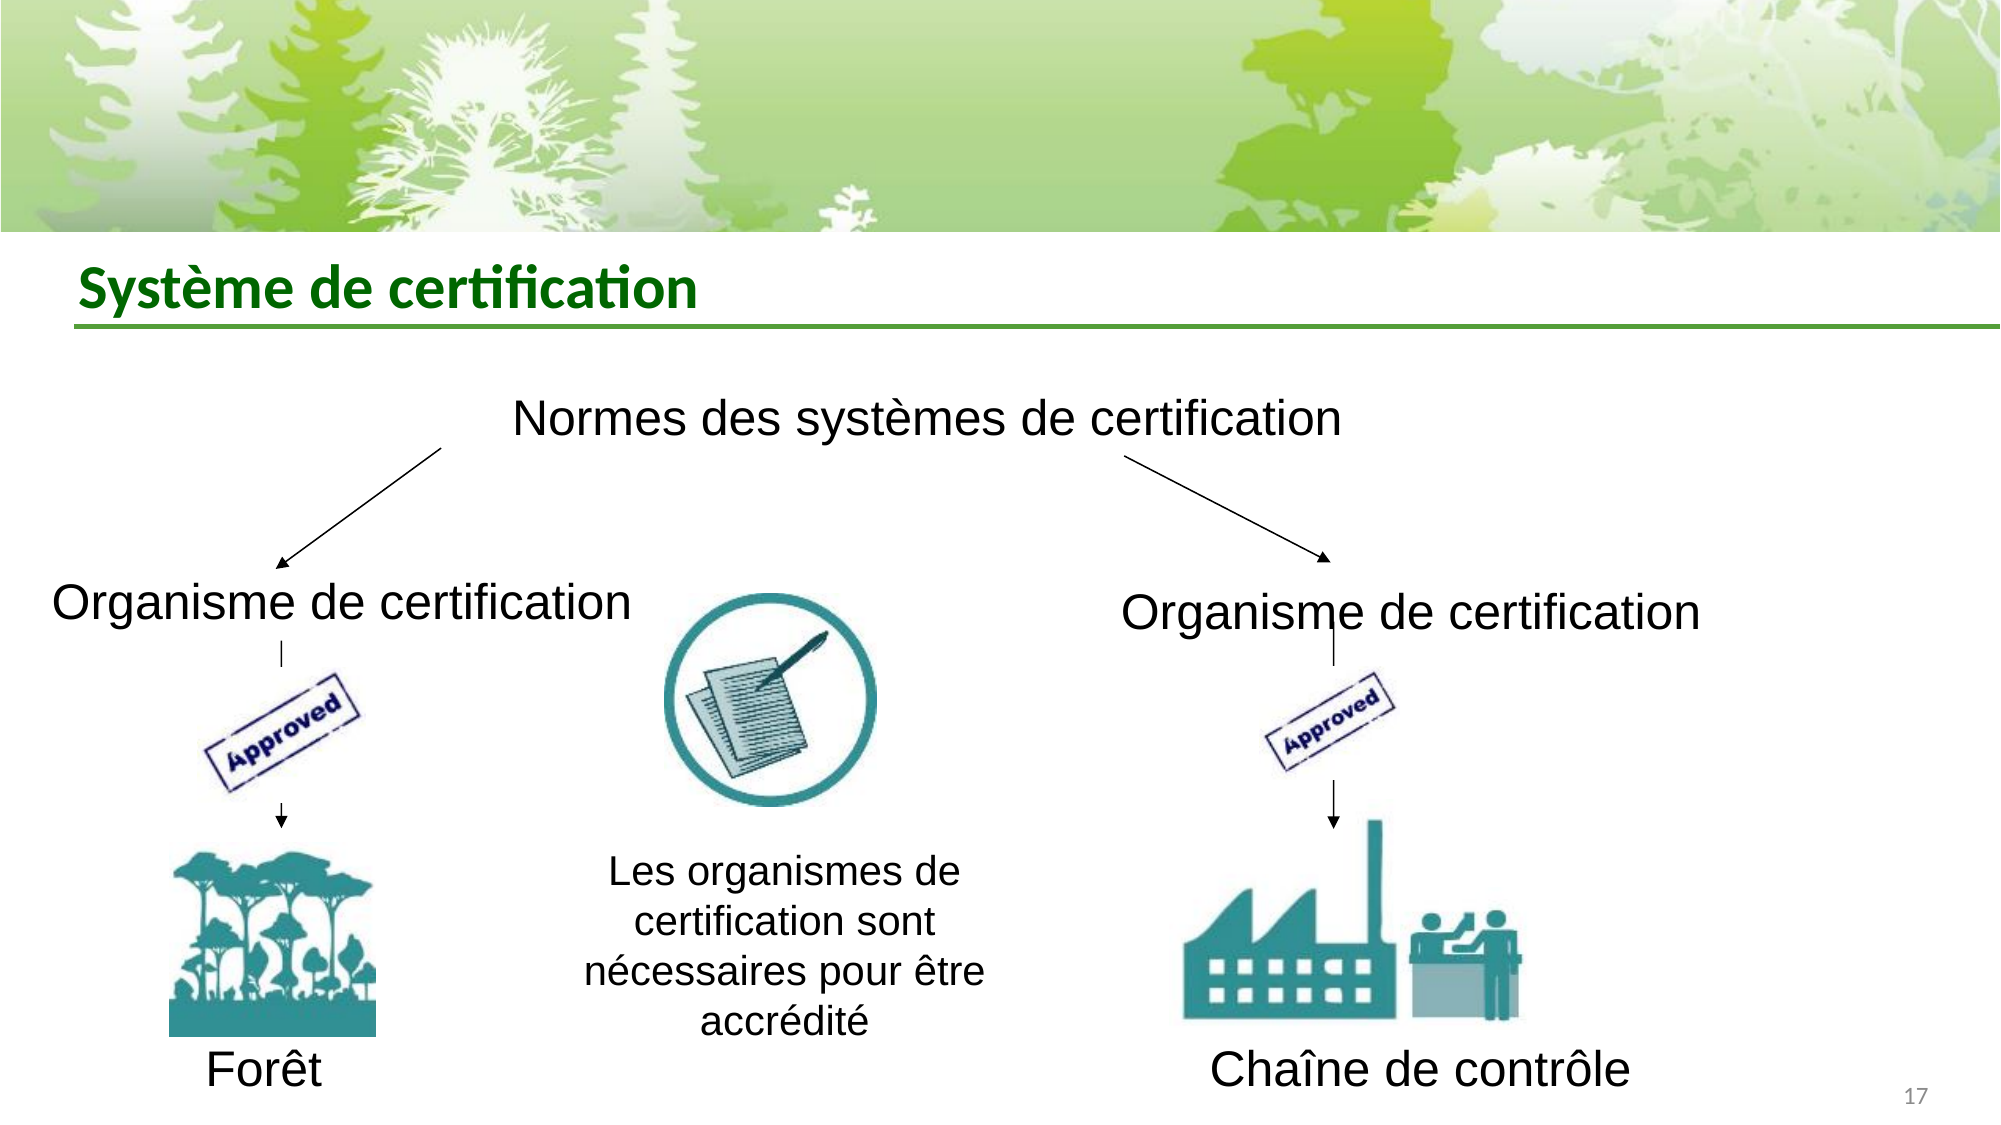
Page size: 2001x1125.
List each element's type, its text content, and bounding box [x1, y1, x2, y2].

picture [169, 842, 376, 1037]
text_box Organisme de certification [1106, 572, 1747, 647]
text_box Organisme de certification [36, 561, 655, 637]
picture [0, 0, 2000, 232]
text_box Forêt [161, 1029, 366, 1104]
text_box [275, 803, 288, 829]
picture [196, 666, 366, 803]
title Système de certification [63, 194, 1414, 383]
picture [1169, 799, 1530, 1037]
text_box [1124, 455, 1331, 563]
text_box [275, 448, 442, 569]
picture [1259, 666, 1400, 780]
picture [664, 593, 877, 807]
text_box Normes des systèmes de certification [436, 378, 1420, 453]
slide_number 17 [1493, 1065, 1944, 1125]
text_box Les organismes de certification sont nécessaires pour être accrédité [548, 836, 1022, 1052]
text_box Chaîne de contrôle [1194, 1029, 1729, 1104]
